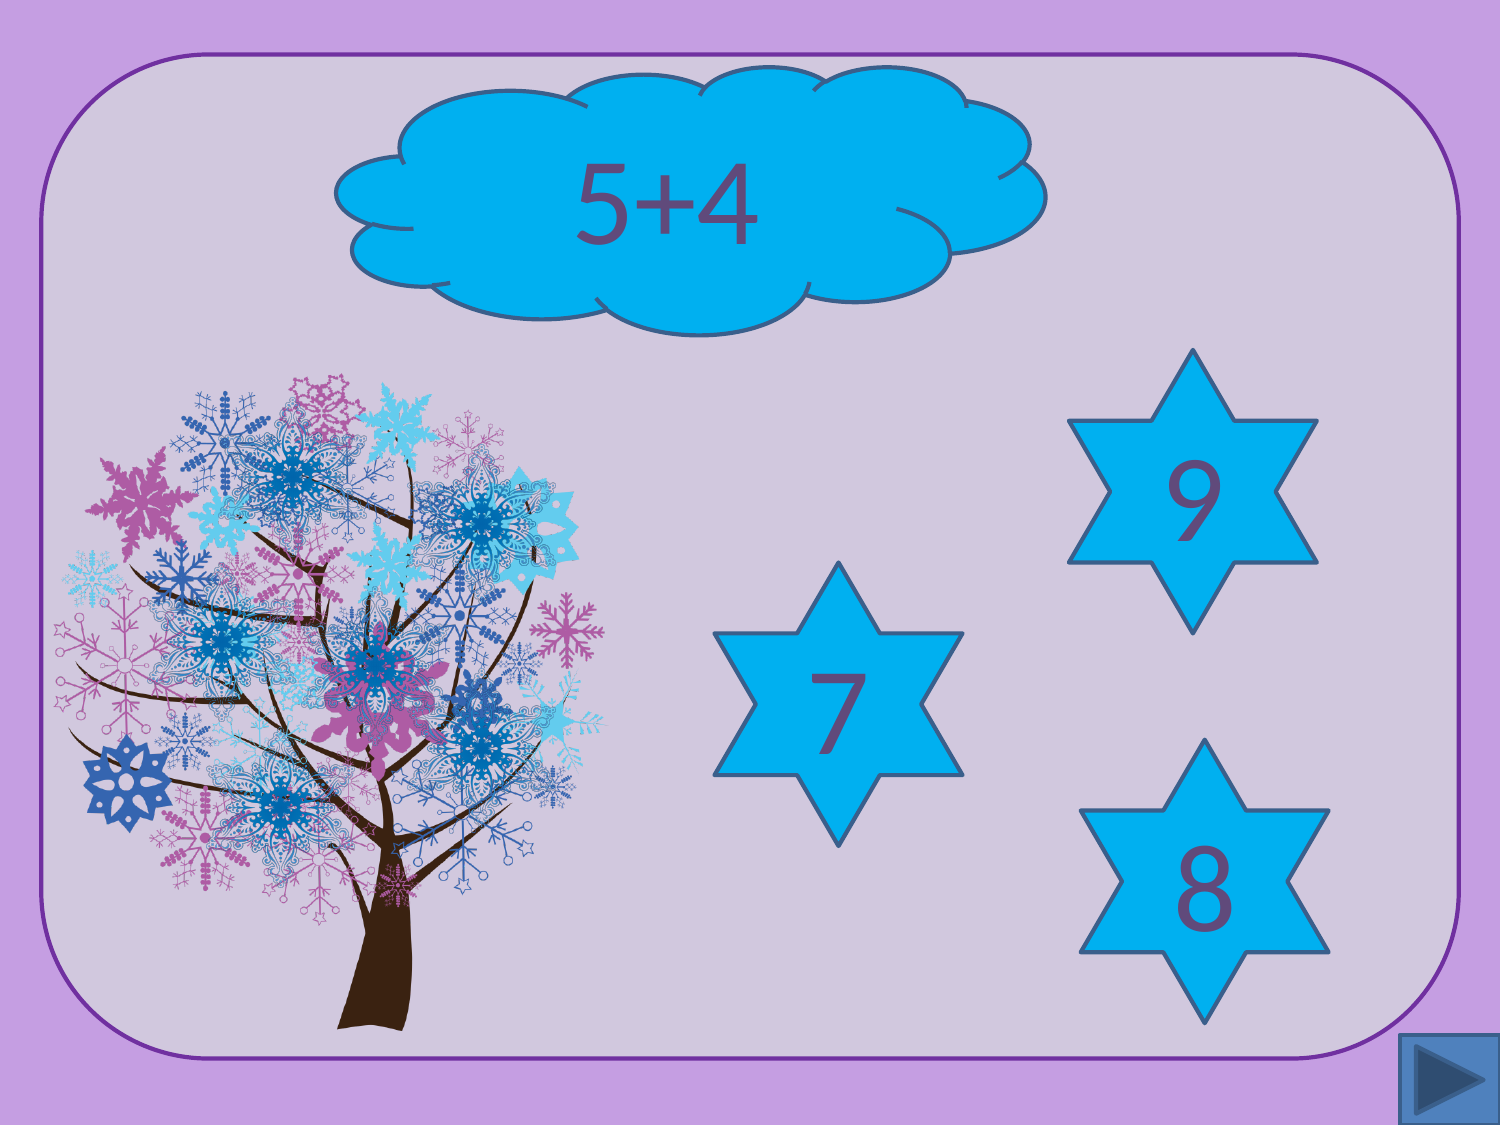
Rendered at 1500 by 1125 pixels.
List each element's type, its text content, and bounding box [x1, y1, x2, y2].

text_box 5+4 [333, 65, 1048, 338]
text_box 9 [1067, 347, 1319, 636]
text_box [147, 396, 556, 888]
text_box [39, 52, 1461, 1061]
text_box 7 [712, 560, 965, 849]
text_box [1398, 1033, 1500, 1125]
text_box 8 [1078, 737, 1331, 1026]
picture [52, 373, 609, 1031]
